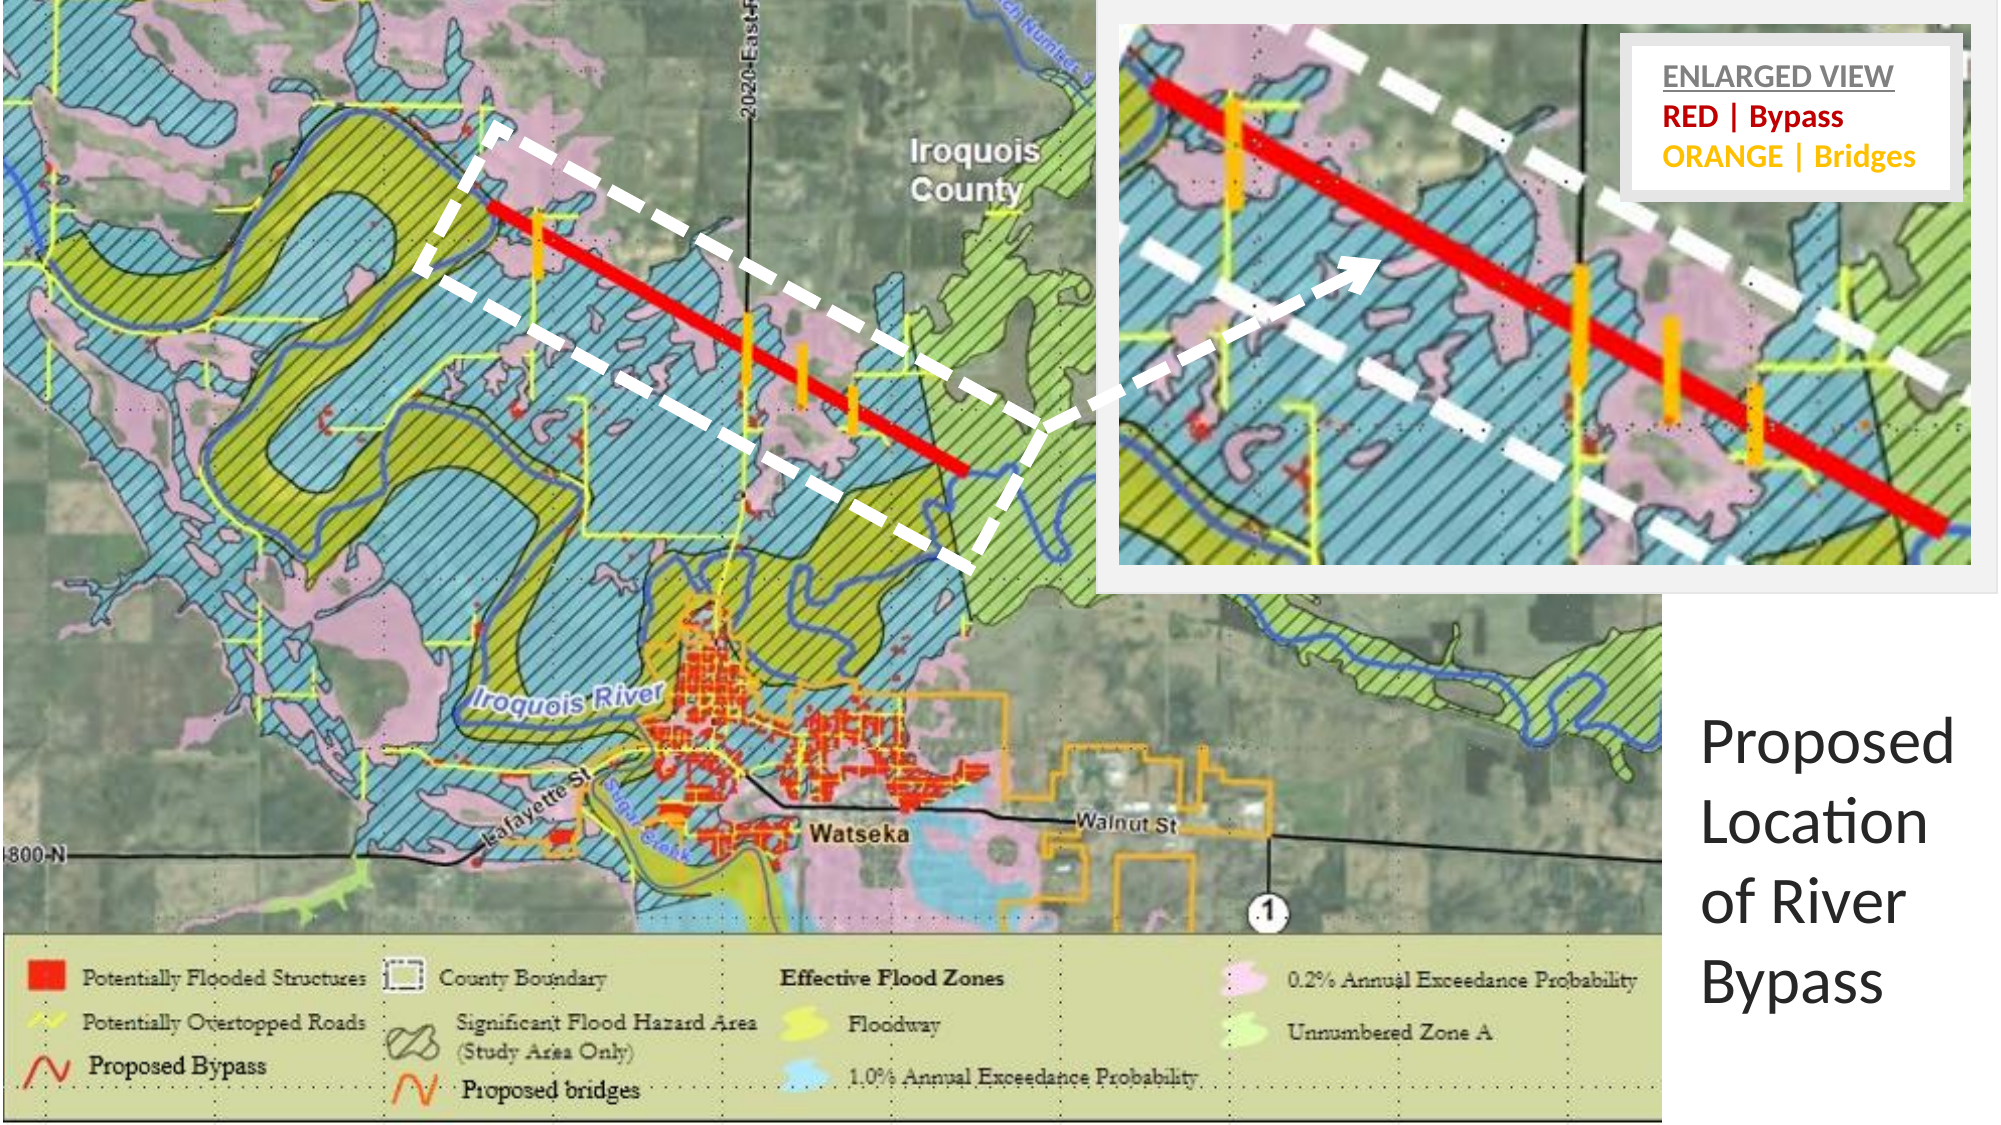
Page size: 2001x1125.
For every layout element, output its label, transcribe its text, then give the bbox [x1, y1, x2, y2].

text_box [1663, 0, 1998, 594]
picture [3, 0, 1971, 1125]
text_box Proposed Location of River Bypass [1685, 689, 2000, 1025]
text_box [1625, 39, 1957, 196]
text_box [1045, 259, 1382, 429]
